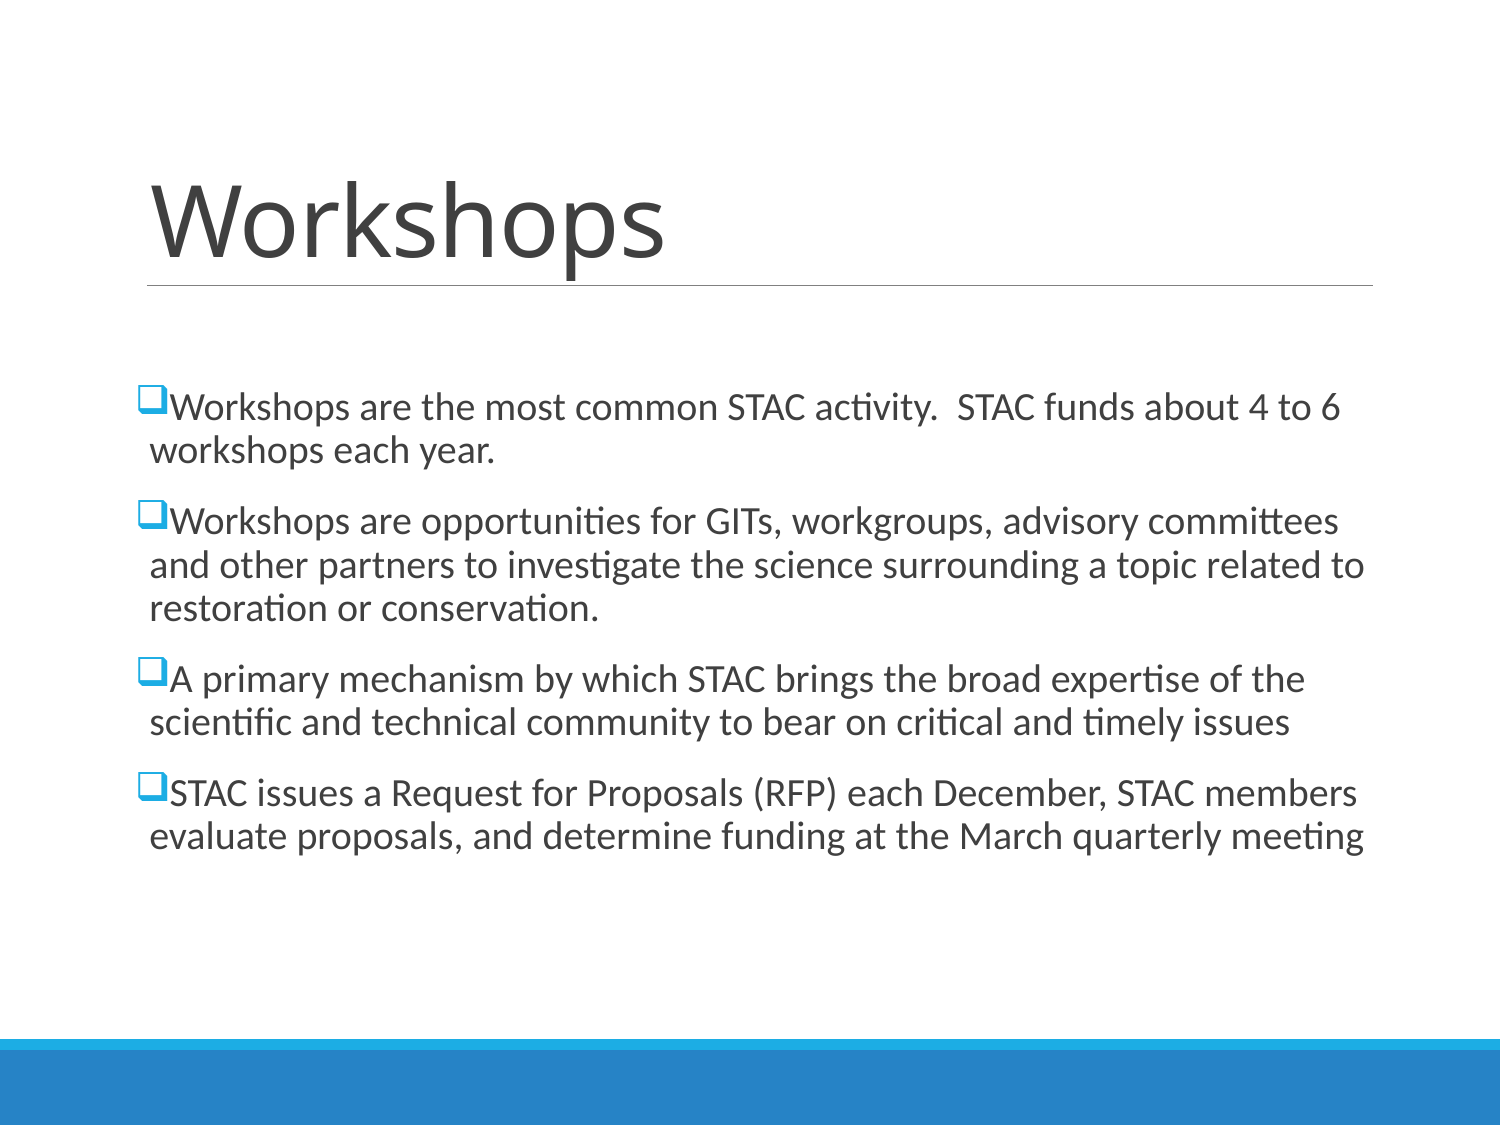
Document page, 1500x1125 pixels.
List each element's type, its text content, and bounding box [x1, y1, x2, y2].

title Workshops [135, 47, 1373, 285]
list Workshops are the most common STAC activity. STAC funds about 4 to 6 workshops each year. Workshops are opportunities for GITs, workgroups, advisory committees and other partners to investigate the science surrounding a topic related to restoration or conservation. A primary mechanism by which STAC brings the broad expertise of the scientific and technical community to bear on critical and timely issues STAC issues a Request for Proposals (RFP) each December, STAC members evaluate proposals, and determine funding at the March quarterly meeting [135, 302, 1373, 963]
